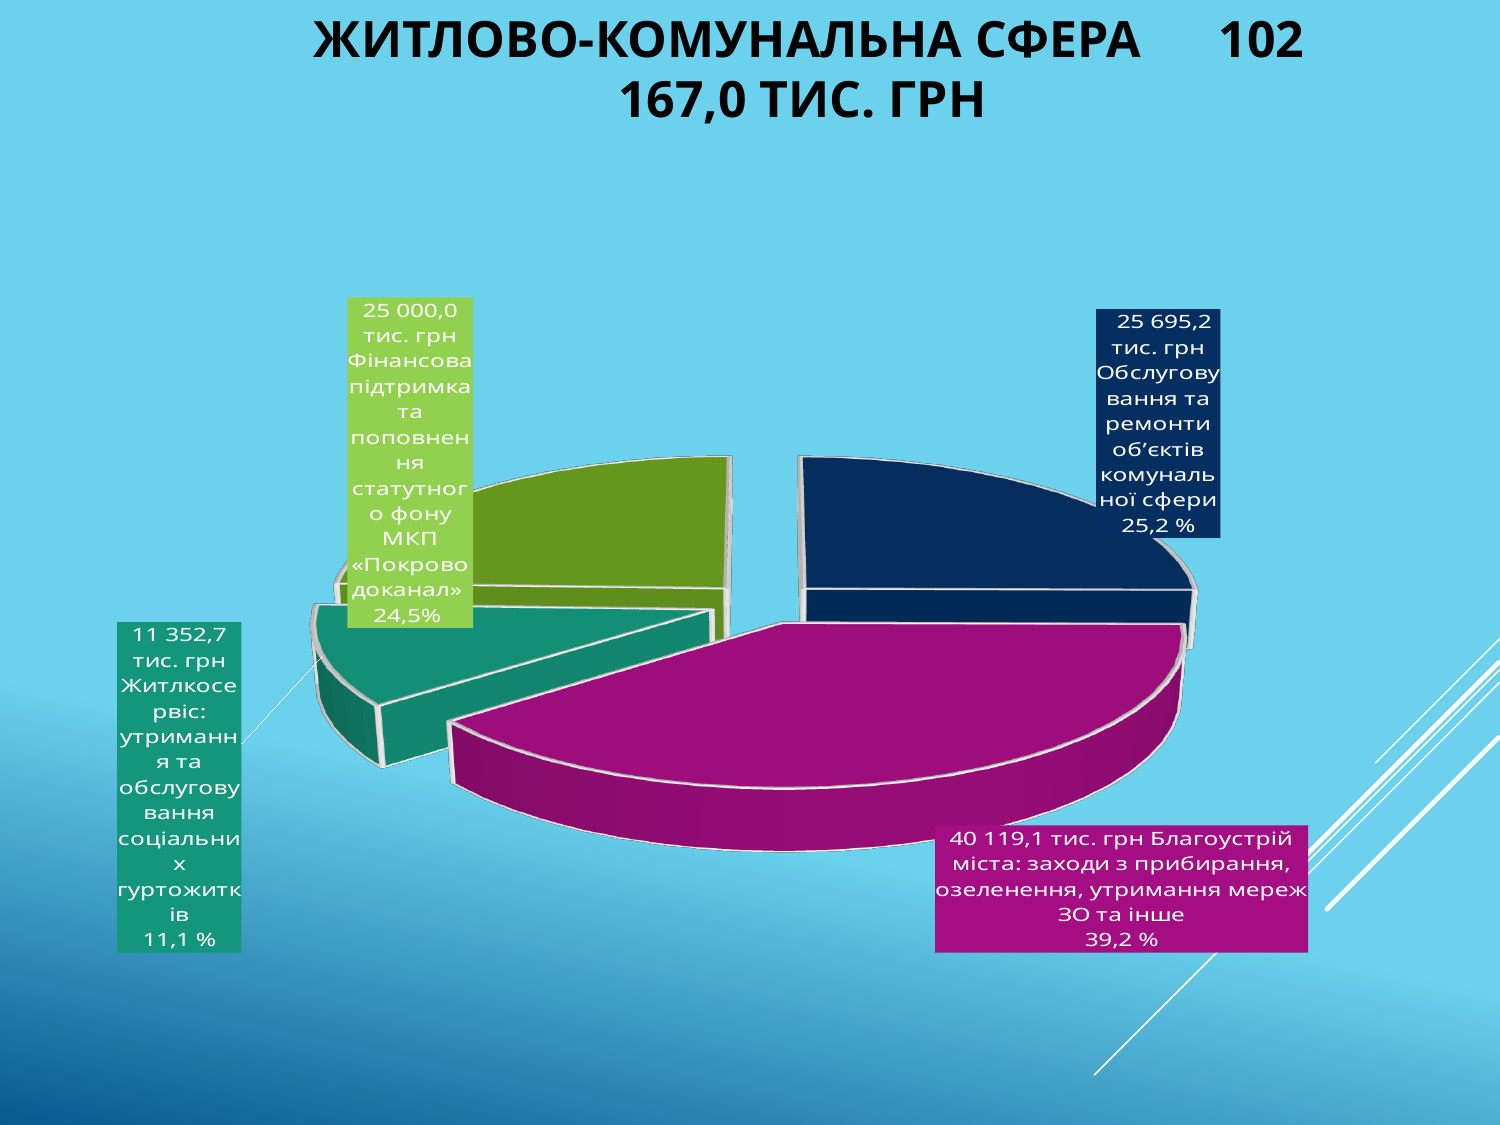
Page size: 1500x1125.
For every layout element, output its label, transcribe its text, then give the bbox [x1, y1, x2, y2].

chart [116, 160, 1341, 1047]
text_box ЖИТЛОВО-КОМУНАЛЬНА СФЕРА 102 167,0 ТИС. ГРН [277, 0, 1341, 135]
